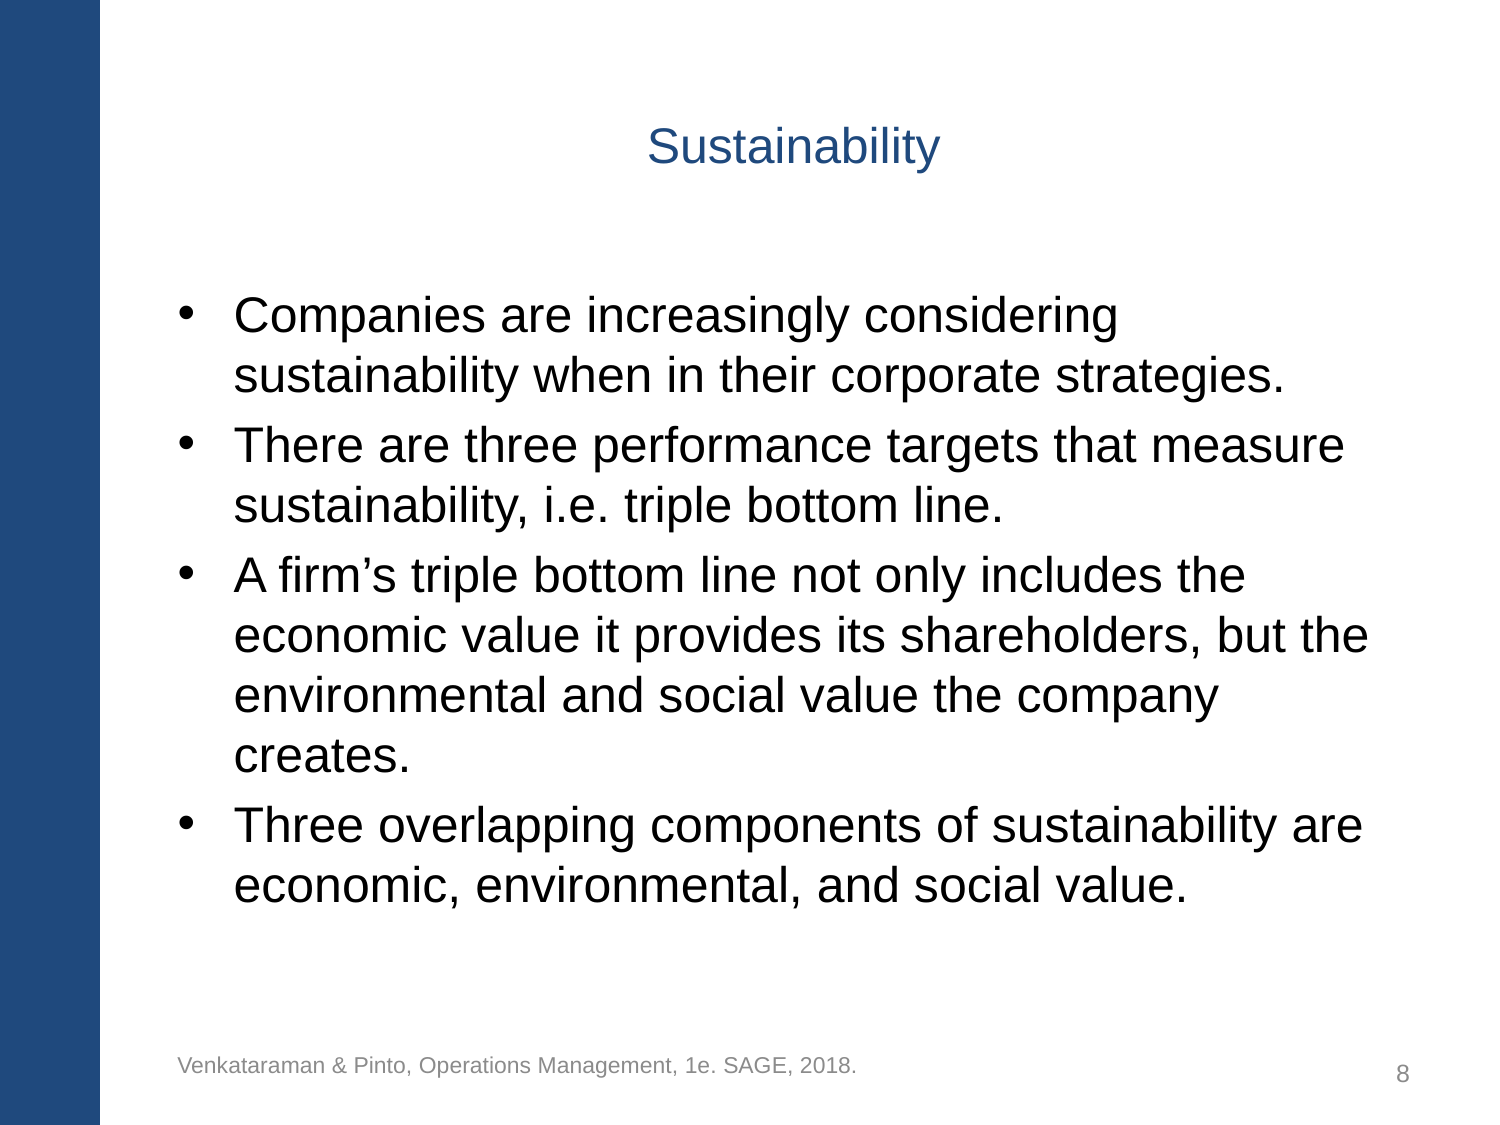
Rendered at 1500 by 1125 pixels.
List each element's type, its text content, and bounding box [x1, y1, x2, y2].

title Sustainability [162, 50, 1425, 238]
list Companies are increasingly considering sustainability when in their corporate strategies. There are three performance targets that measure sustainability, i.e. triple bottom line. A firm’s triple bottom line not only includes the economic value it provides its shareholders, but the environmental and social value the company creates. Three overlapping components of sustainability are economic, environmental, and social value. [162, 275, 1425, 1005]
slide_number 8 [1350, 1042, 1425, 1103]
footer Venkataraman & Pinto, Operations Management, 1e. SAGE, 2018. [162, 1042, 1313, 1103]
